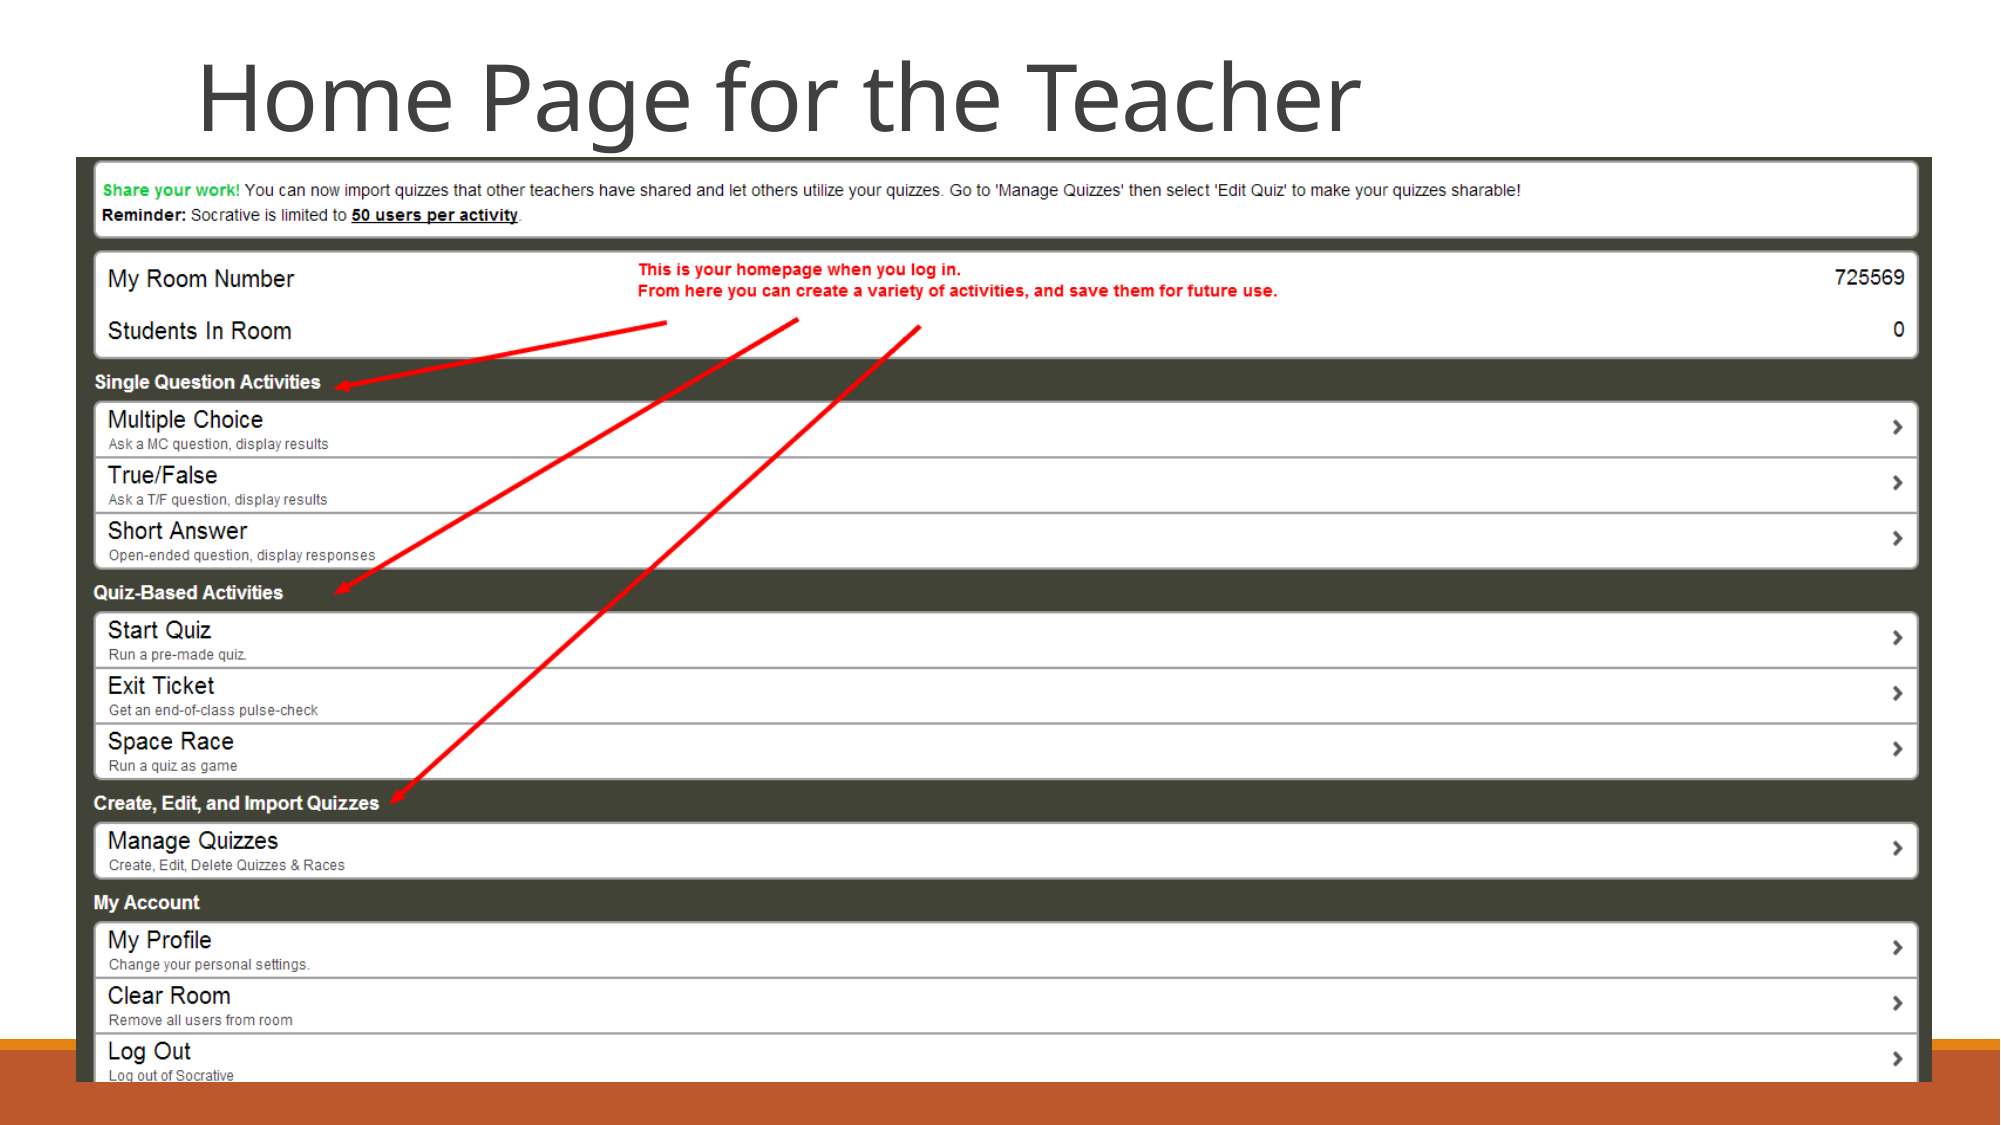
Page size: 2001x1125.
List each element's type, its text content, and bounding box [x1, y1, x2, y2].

title Home Page for the Teacher [180, 47, 1830, 154]
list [75, 156, 1932, 1083]
